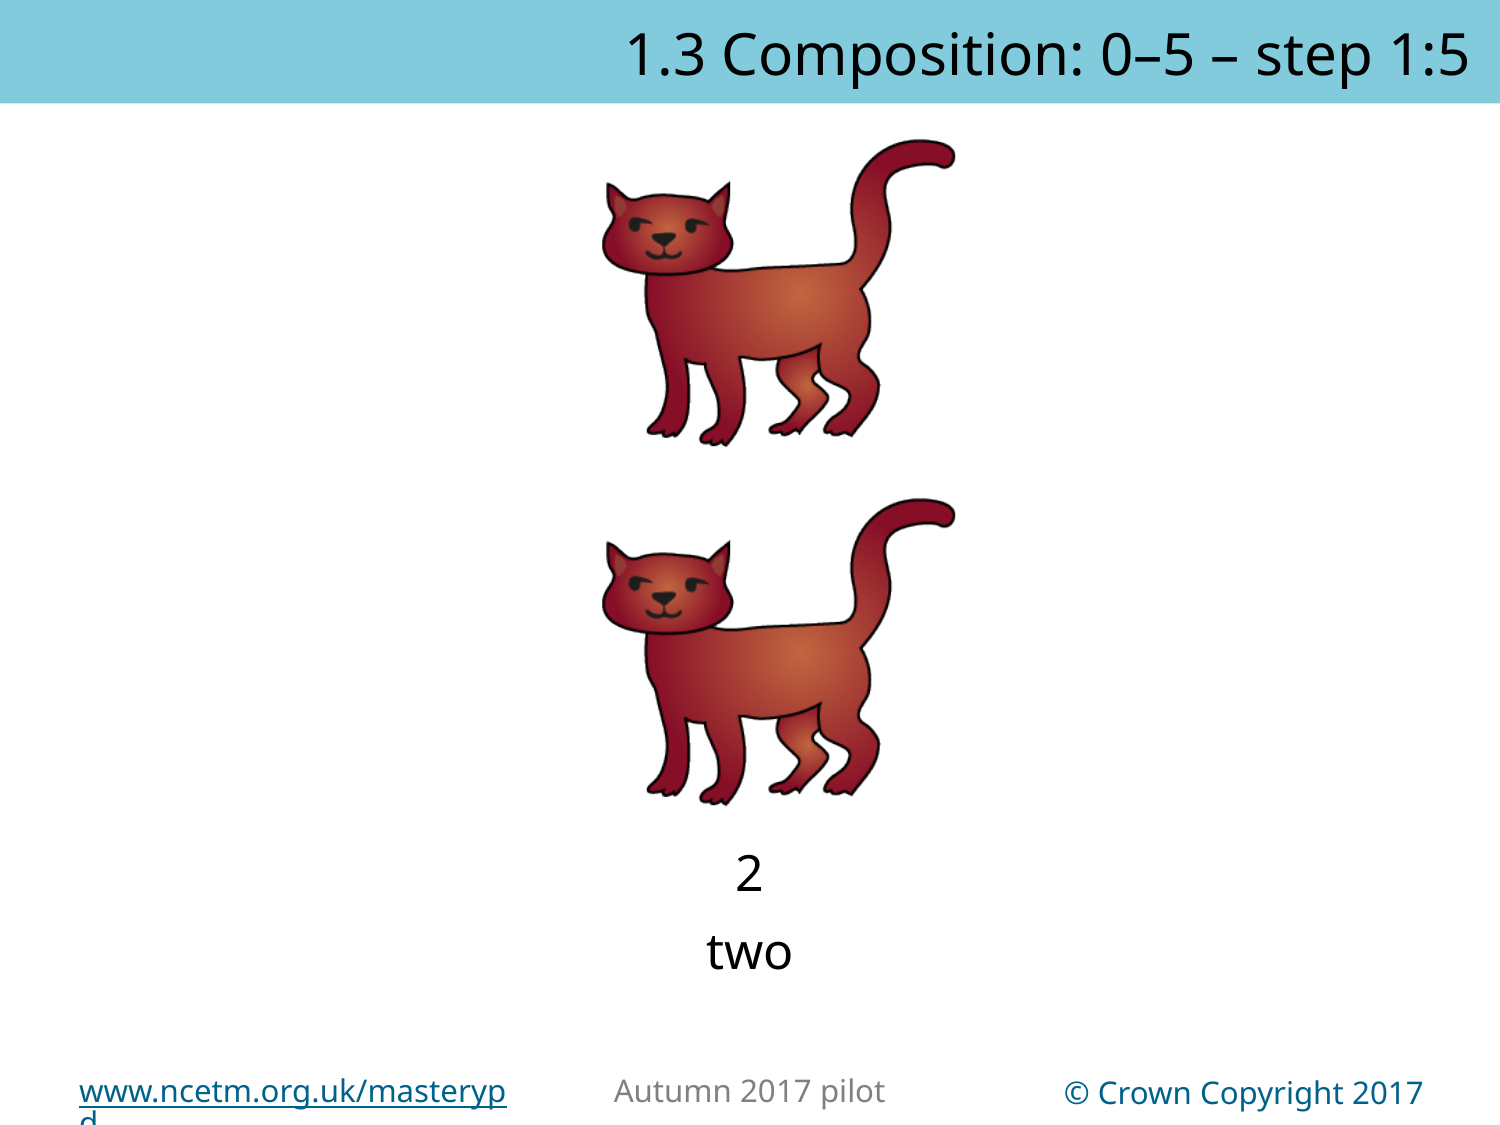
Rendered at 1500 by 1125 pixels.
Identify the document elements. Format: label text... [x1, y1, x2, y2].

picture [602, 138, 957, 807]
text_box two [673, 911, 827, 987]
list 1.3 Composition: 0–5 – step 1:5 [0, 0, 1500, 104]
text_box 2 [720, 834, 780, 910]
